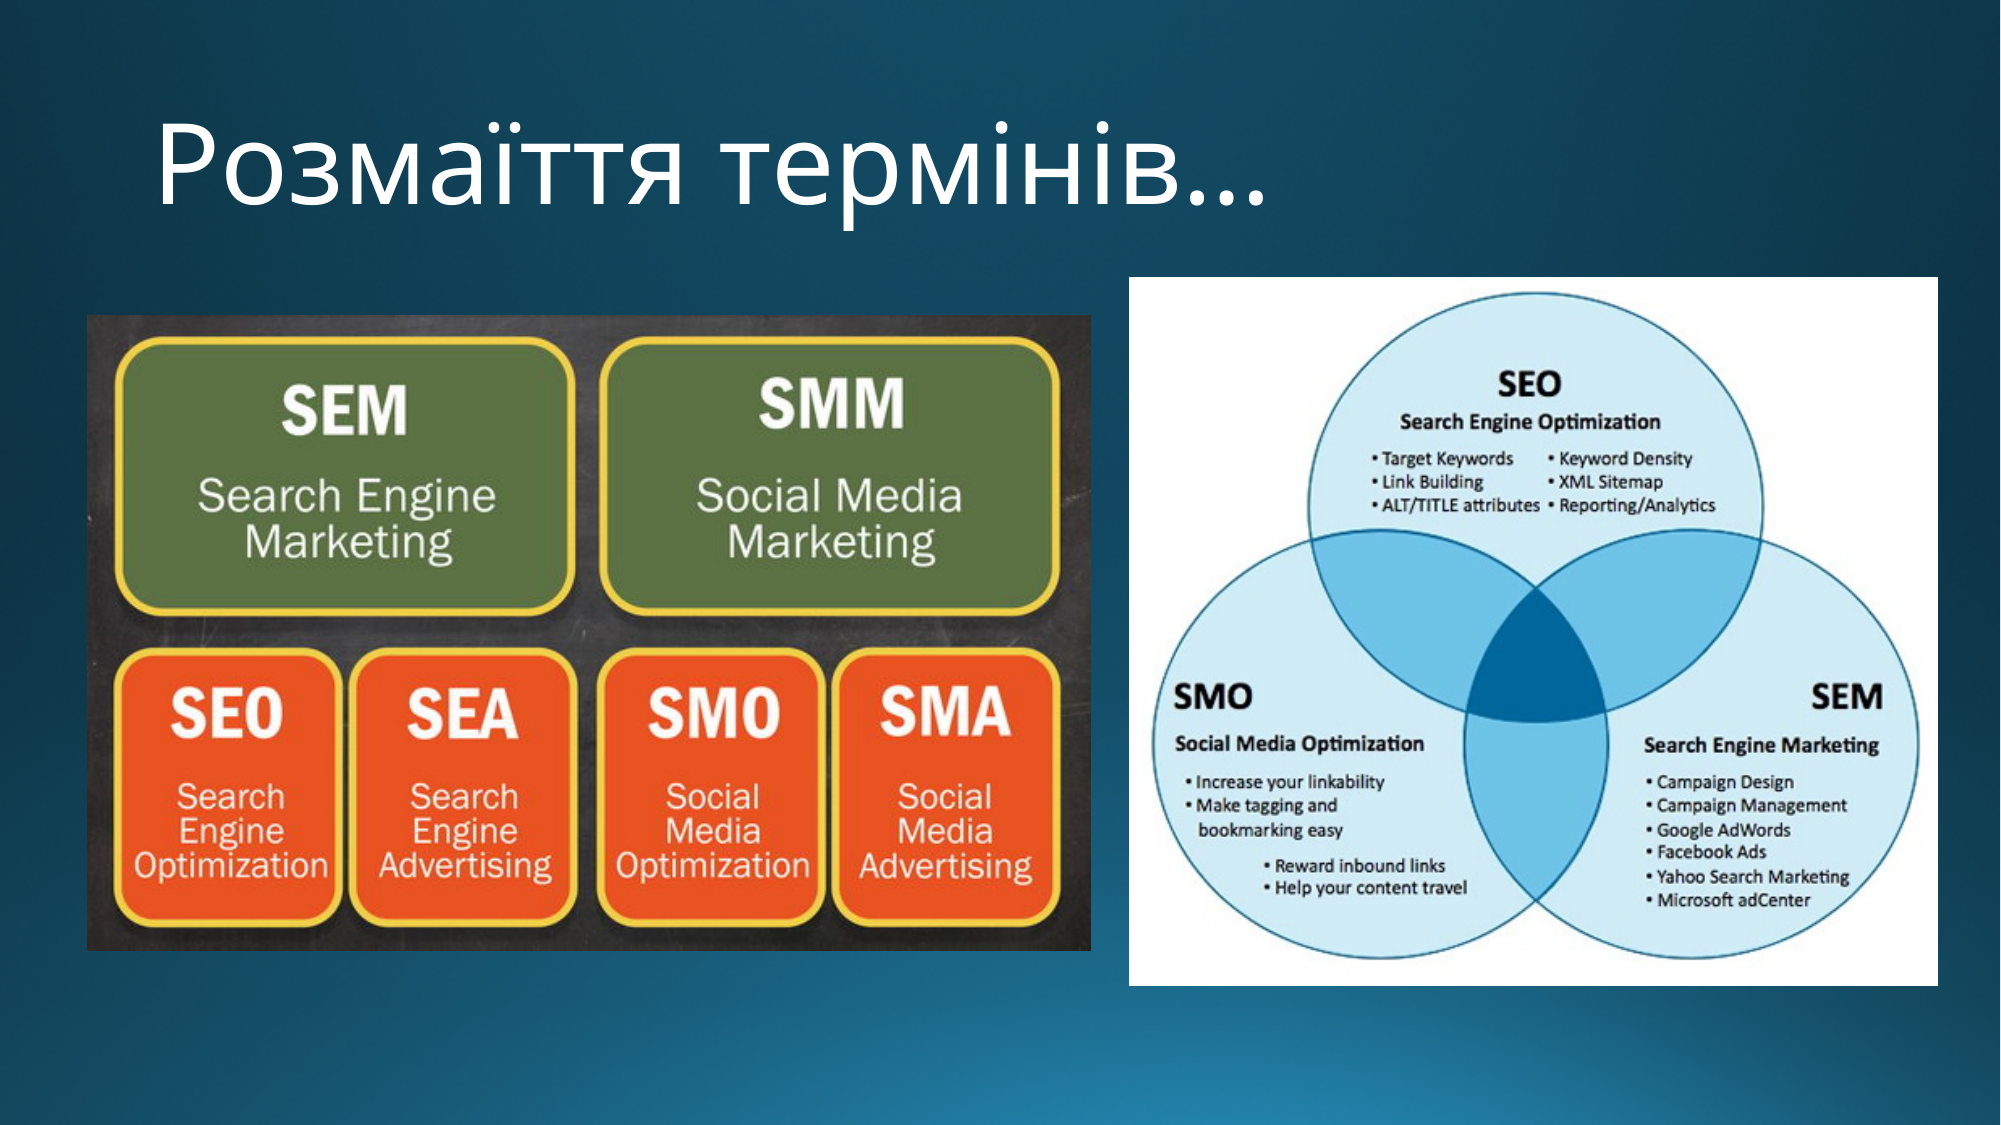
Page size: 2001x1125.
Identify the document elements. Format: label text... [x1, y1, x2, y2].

title Розмаїття термінів… [137, 59, 1863, 278]
picture [0, 0, 2001, 1125]
